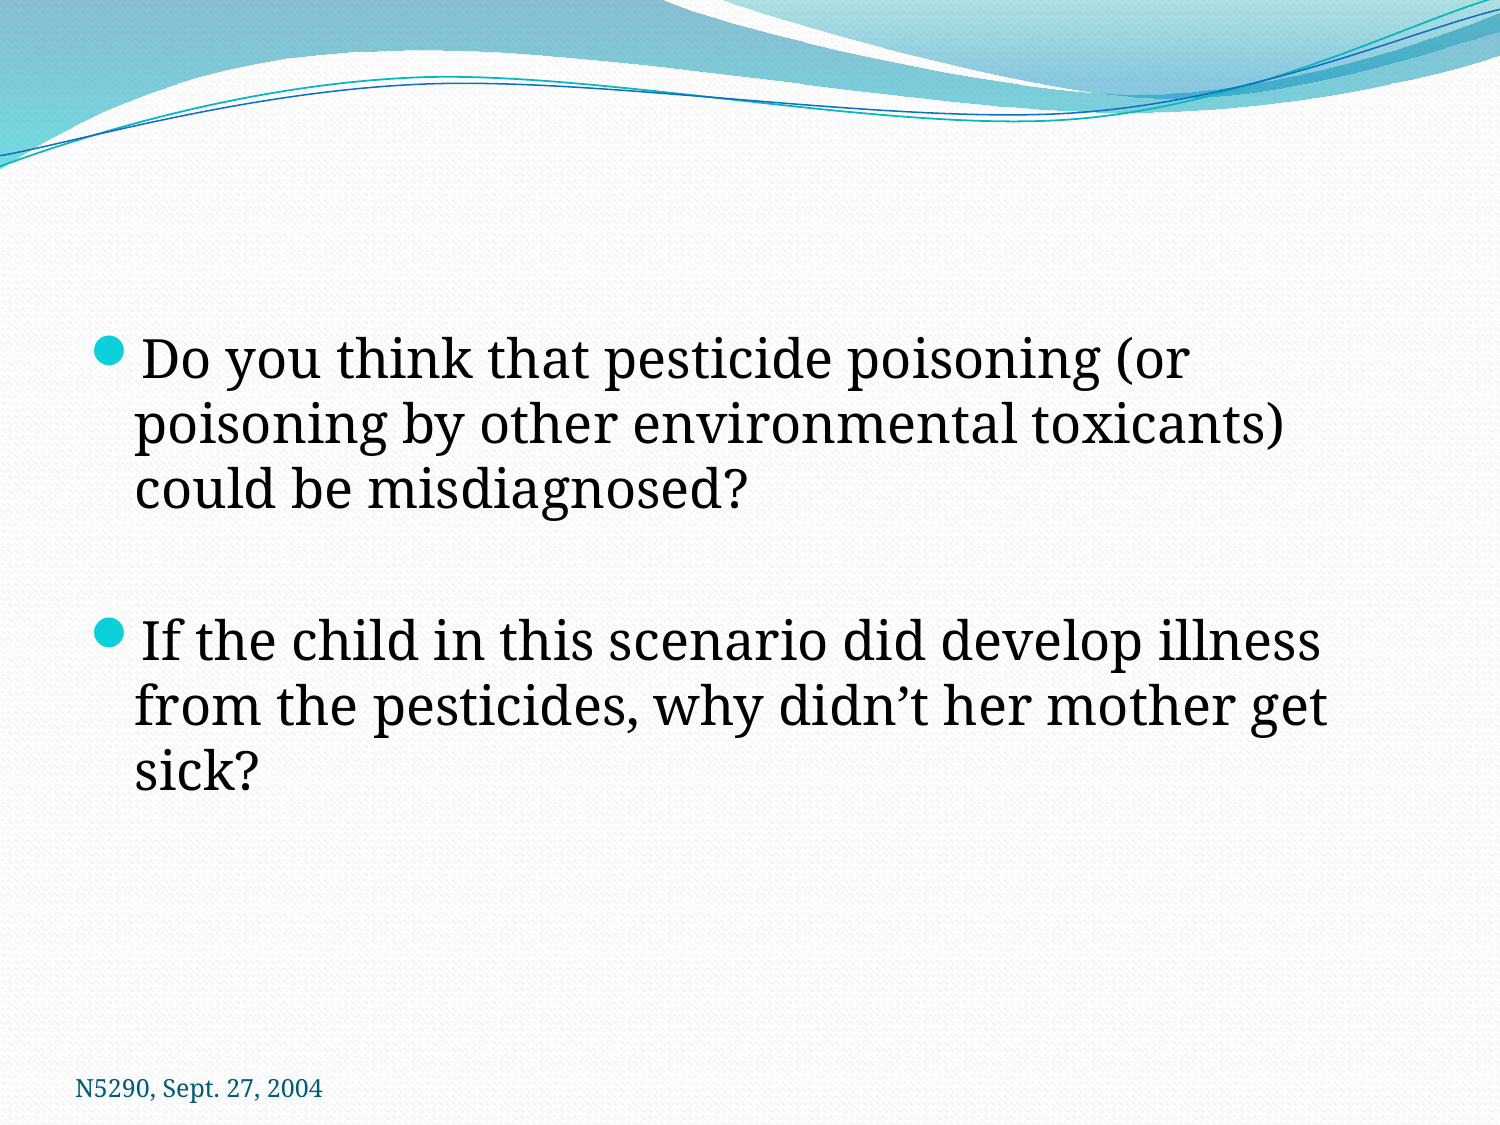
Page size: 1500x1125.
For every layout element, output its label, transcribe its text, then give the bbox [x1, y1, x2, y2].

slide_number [75, 1042, 425, 1103]
list Do you think that pesticide poisoning (or poisoning by other environmental toxicants) could be misdiagnosed? If the child in this scenario did develop illness from the pesticides, why didn’t her mother get sick? [75, 317, 1425, 1038]
